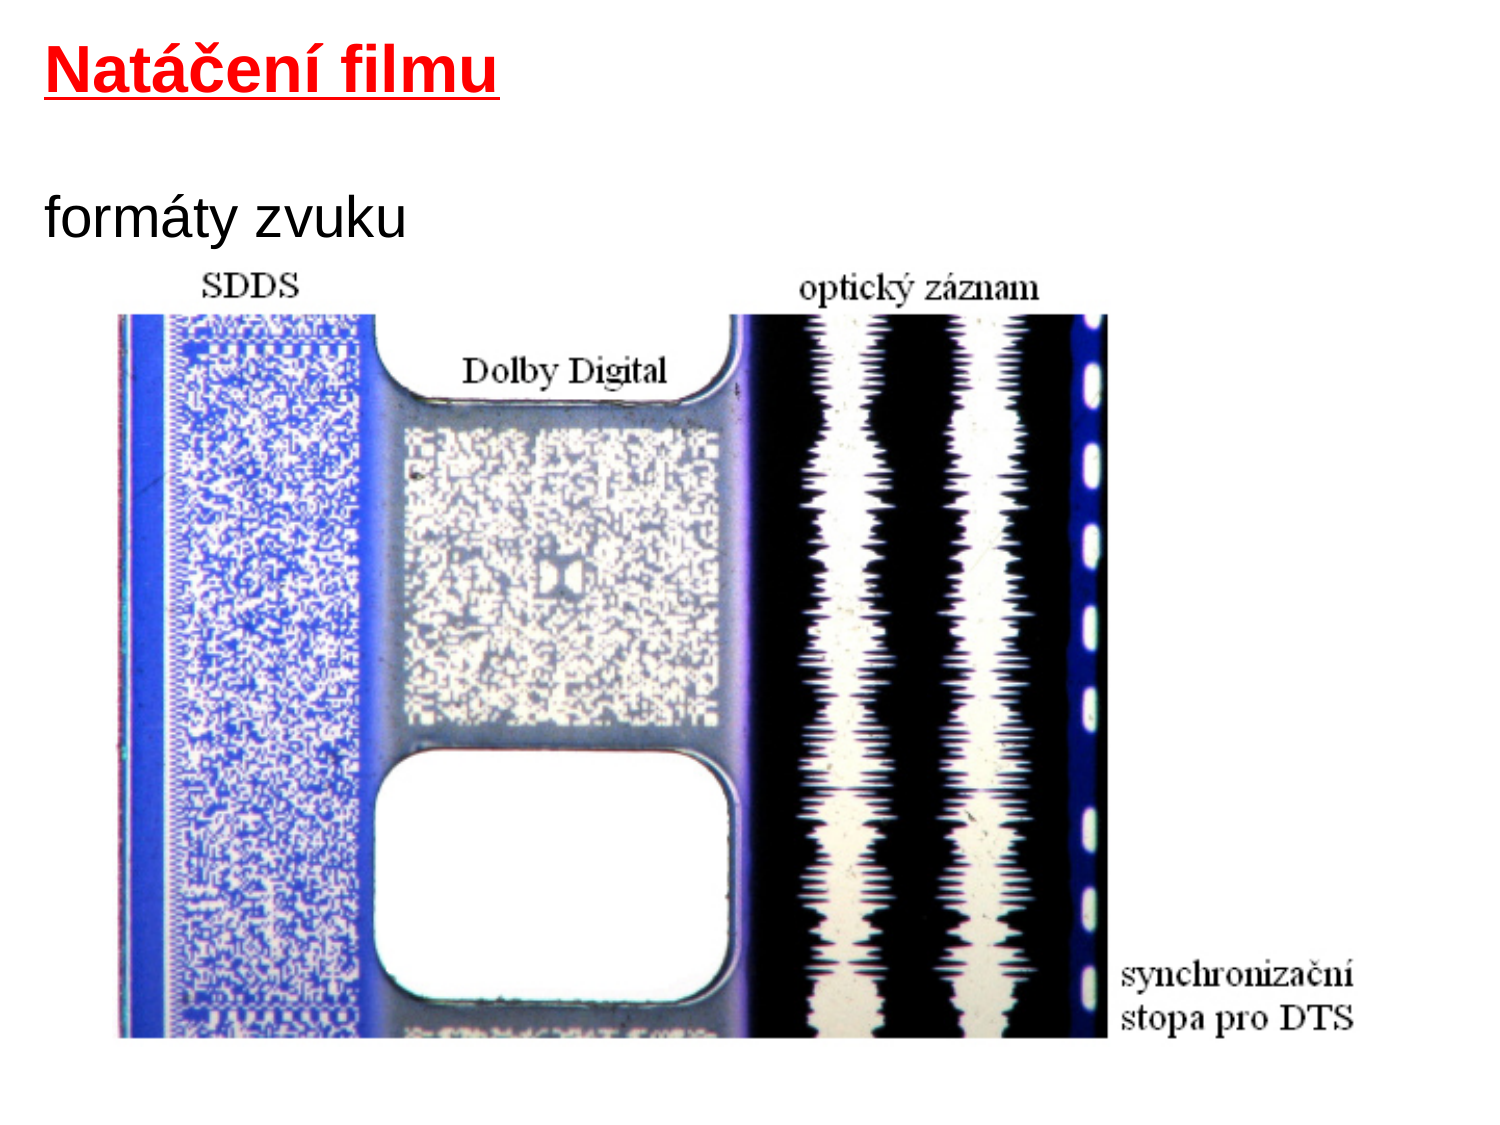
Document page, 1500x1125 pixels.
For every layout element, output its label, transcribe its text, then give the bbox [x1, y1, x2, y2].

text_box formáty zvuku [29, 137, 1471, 257]
text_box Natáčení filmu [29, 18, 1471, 114]
picture [111, 266, 1364, 1047]
